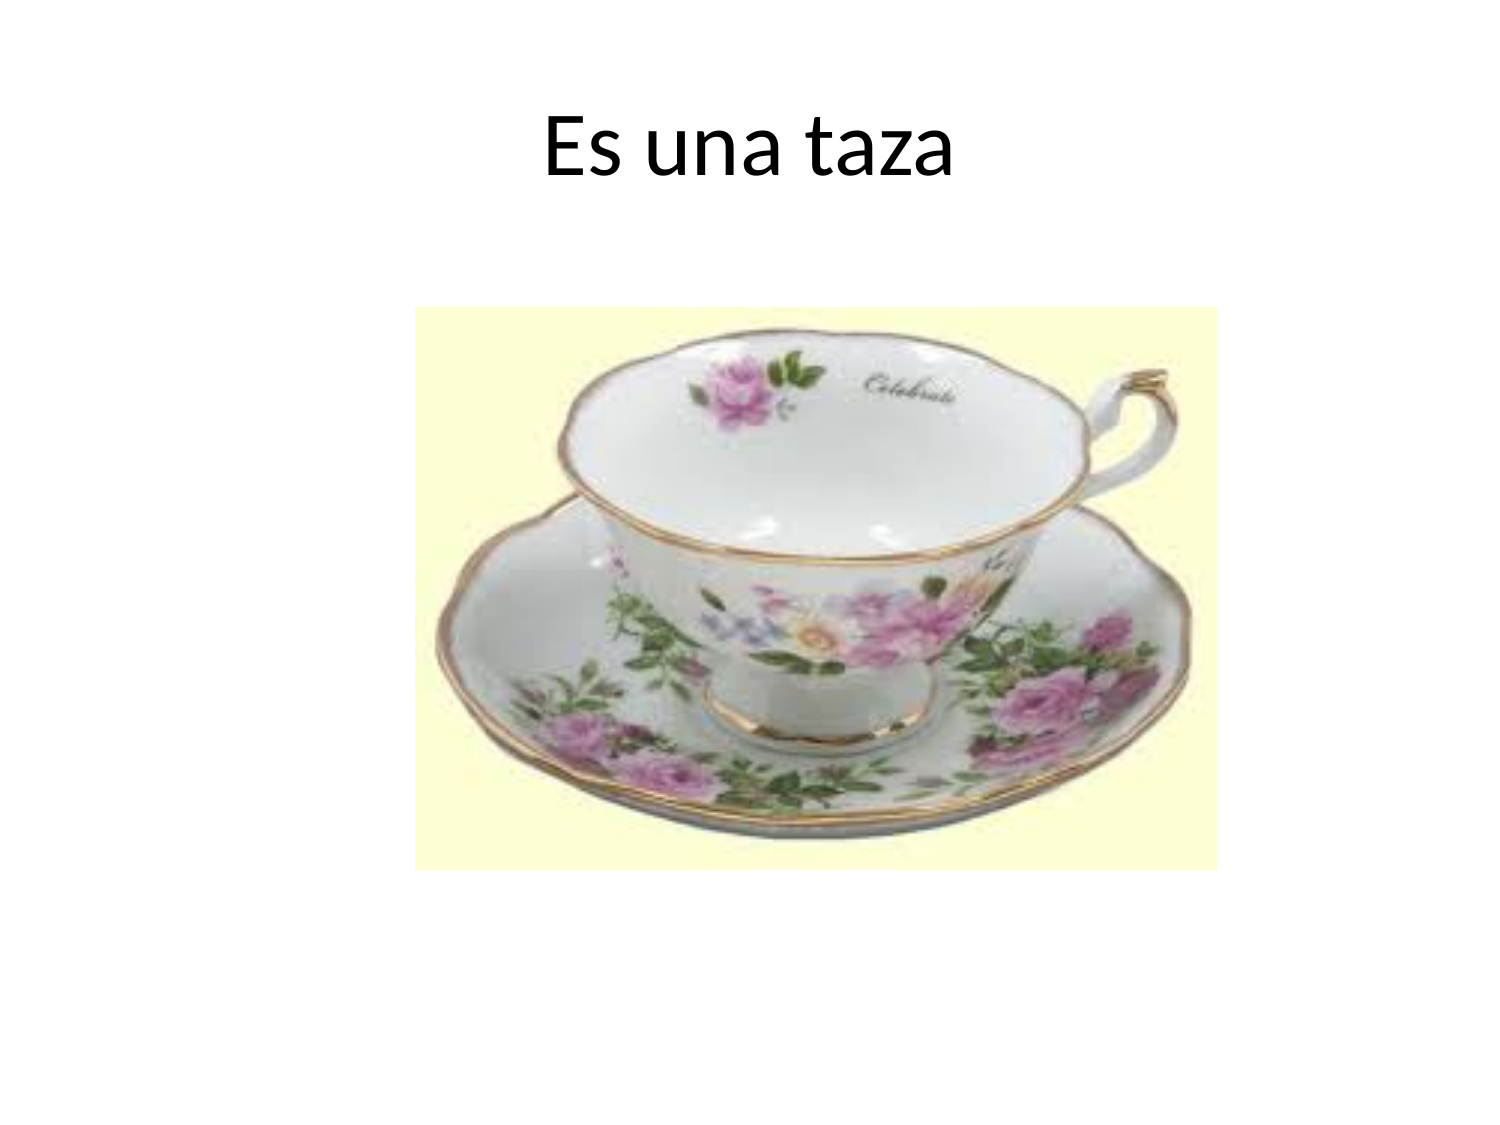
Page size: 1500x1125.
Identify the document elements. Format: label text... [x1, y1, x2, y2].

title Es una taza [75, 45, 1425, 233]
picture [415, 307, 1217, 870]
